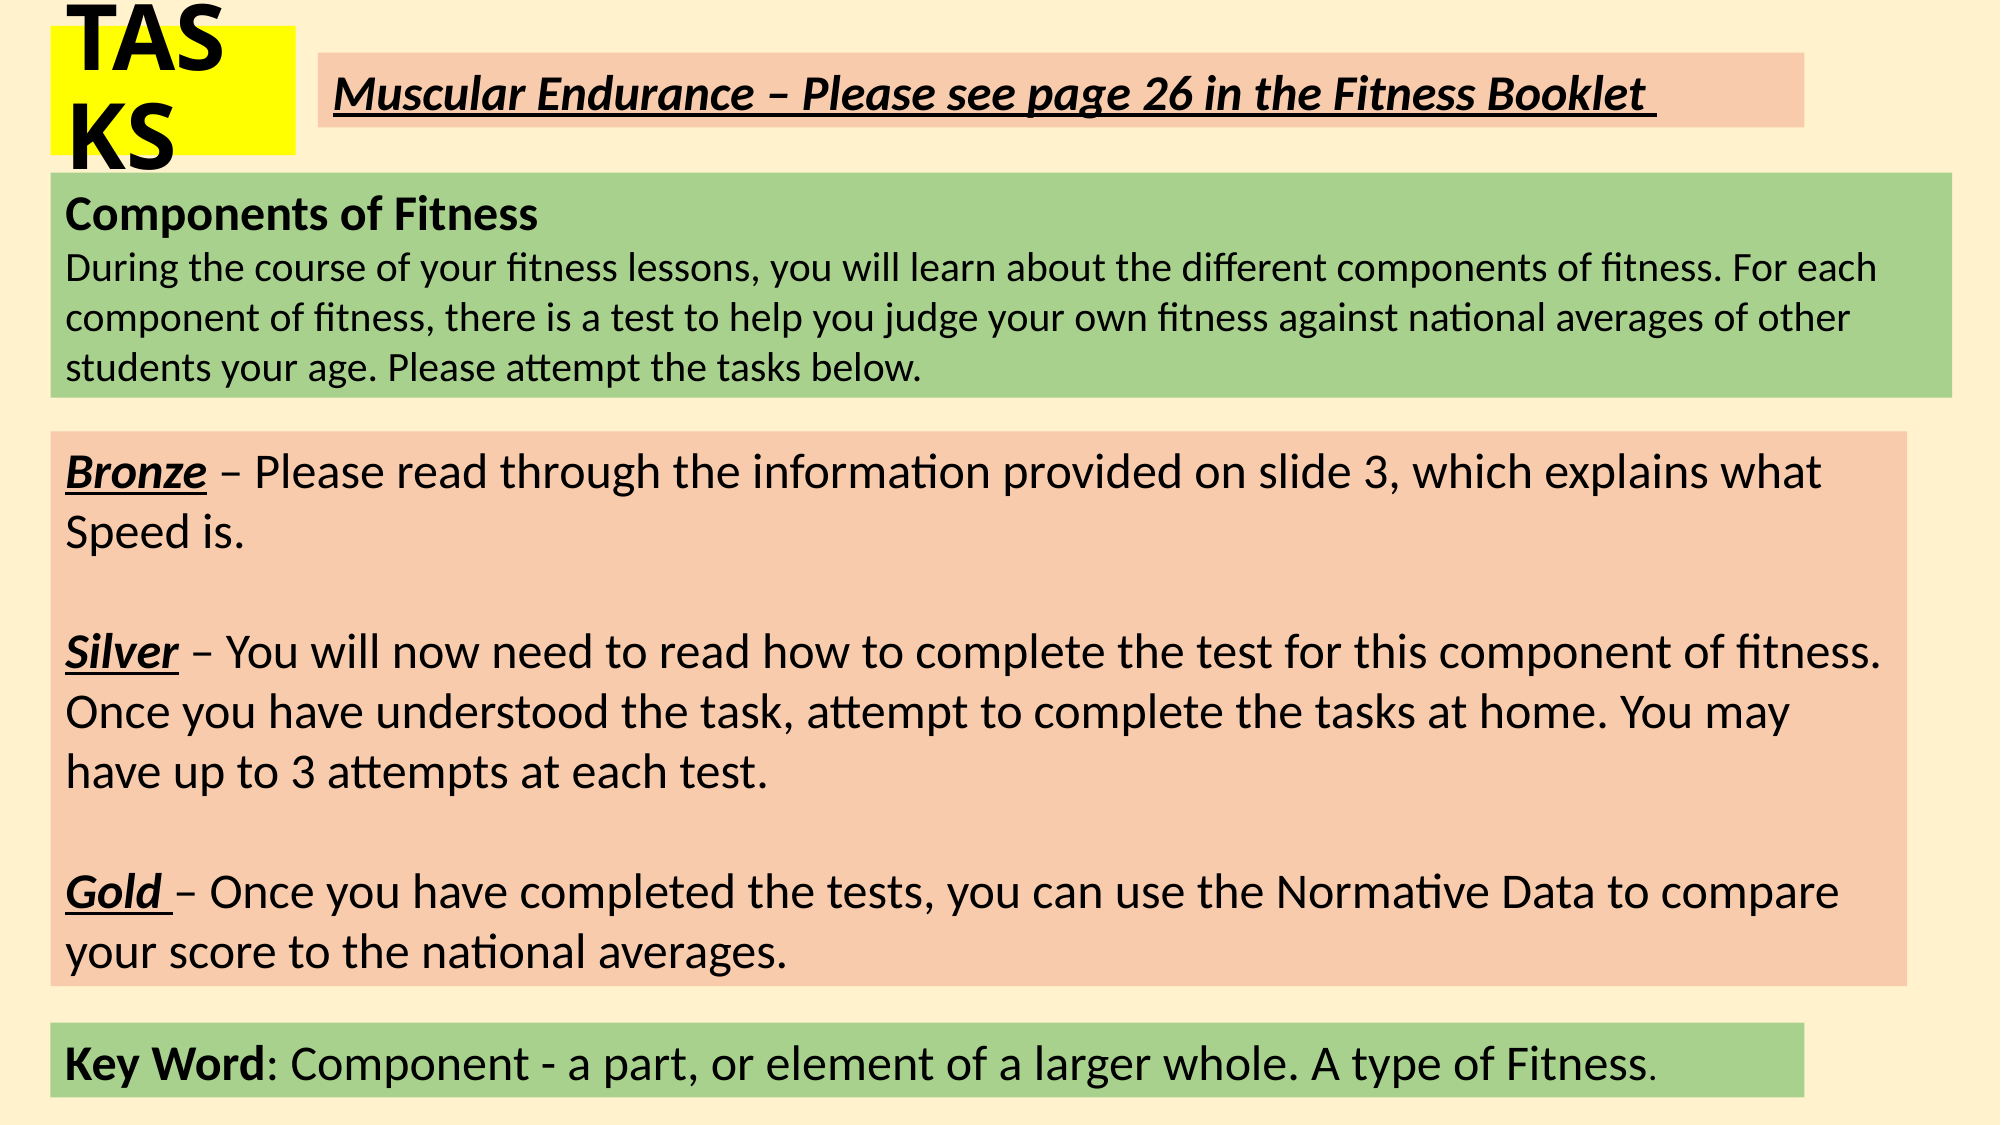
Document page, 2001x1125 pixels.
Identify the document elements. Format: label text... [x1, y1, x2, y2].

text_box Muscular Endurance – Please see page 26 in the Fitness Booklet [317, 52, 1805, 128]
text_box Bronze – Please read through the information provided on slide 3, which explains what Speed is. Silver – You will now need to read how to complete the test for this component of fitness. Once you have understood the task, attempt to complete the tasks at home. You may have up to 3 attempts at each test. Gold – Once you have completed the tests, you can use the Normative Data to compare your score to the national averages. [50, 431, 1908, 987]
title TASKS [50, 25, 296, 156]
text_box Components of Fitness During the course of your fitness lessons, you will learn about the different components of fitness. For each component of fitness, there is a test to help you judge your own fitness against national averages of other students your age. Please attempt the tasks below. [50, 172, 1953, 398]
text_box Key Word: Component - a part, or element of a larger whole. A type of Fitness. [50, 1022, 1805, 1098]
